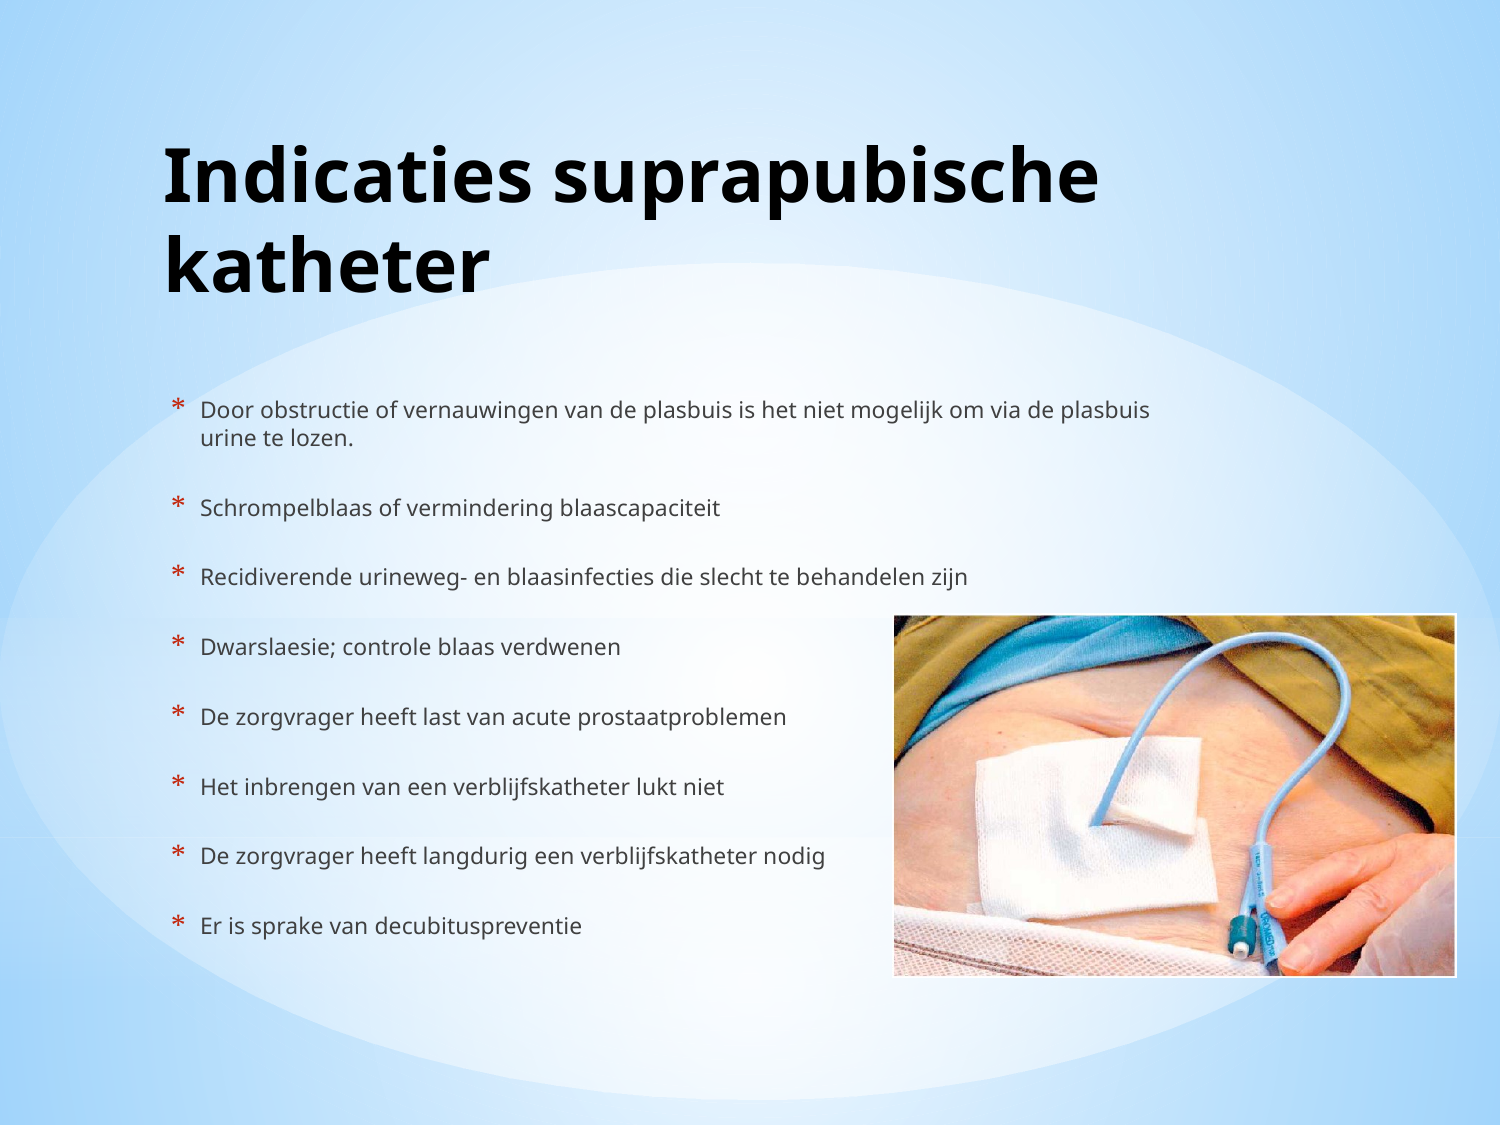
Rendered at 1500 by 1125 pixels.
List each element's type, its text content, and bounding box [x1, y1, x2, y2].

list Door obstructie of vernauwingen van de plasbuis is het niet mogelijk om via de plasbuis urine te lozen. Schrompelblaas of vermindering blaascapaciteit Recidiverende urineweg- en blaasinfecties die slecht te behandelen zijn Dwarslaesie; controle blaas verdwenen De zorgvrager heeft last van acute prostaatproblemen Het inbrengen van een verblijfskatheter lukt niet De zorgvrager heeft langdurig een verblijfskatheter nodig Er is sprake van decubituspreventie [148, 388, 1199, 959]
picture [892, 613, 1457, 978]
title Indicaties suprapubische katheter [148, 120, 1218, 308]
